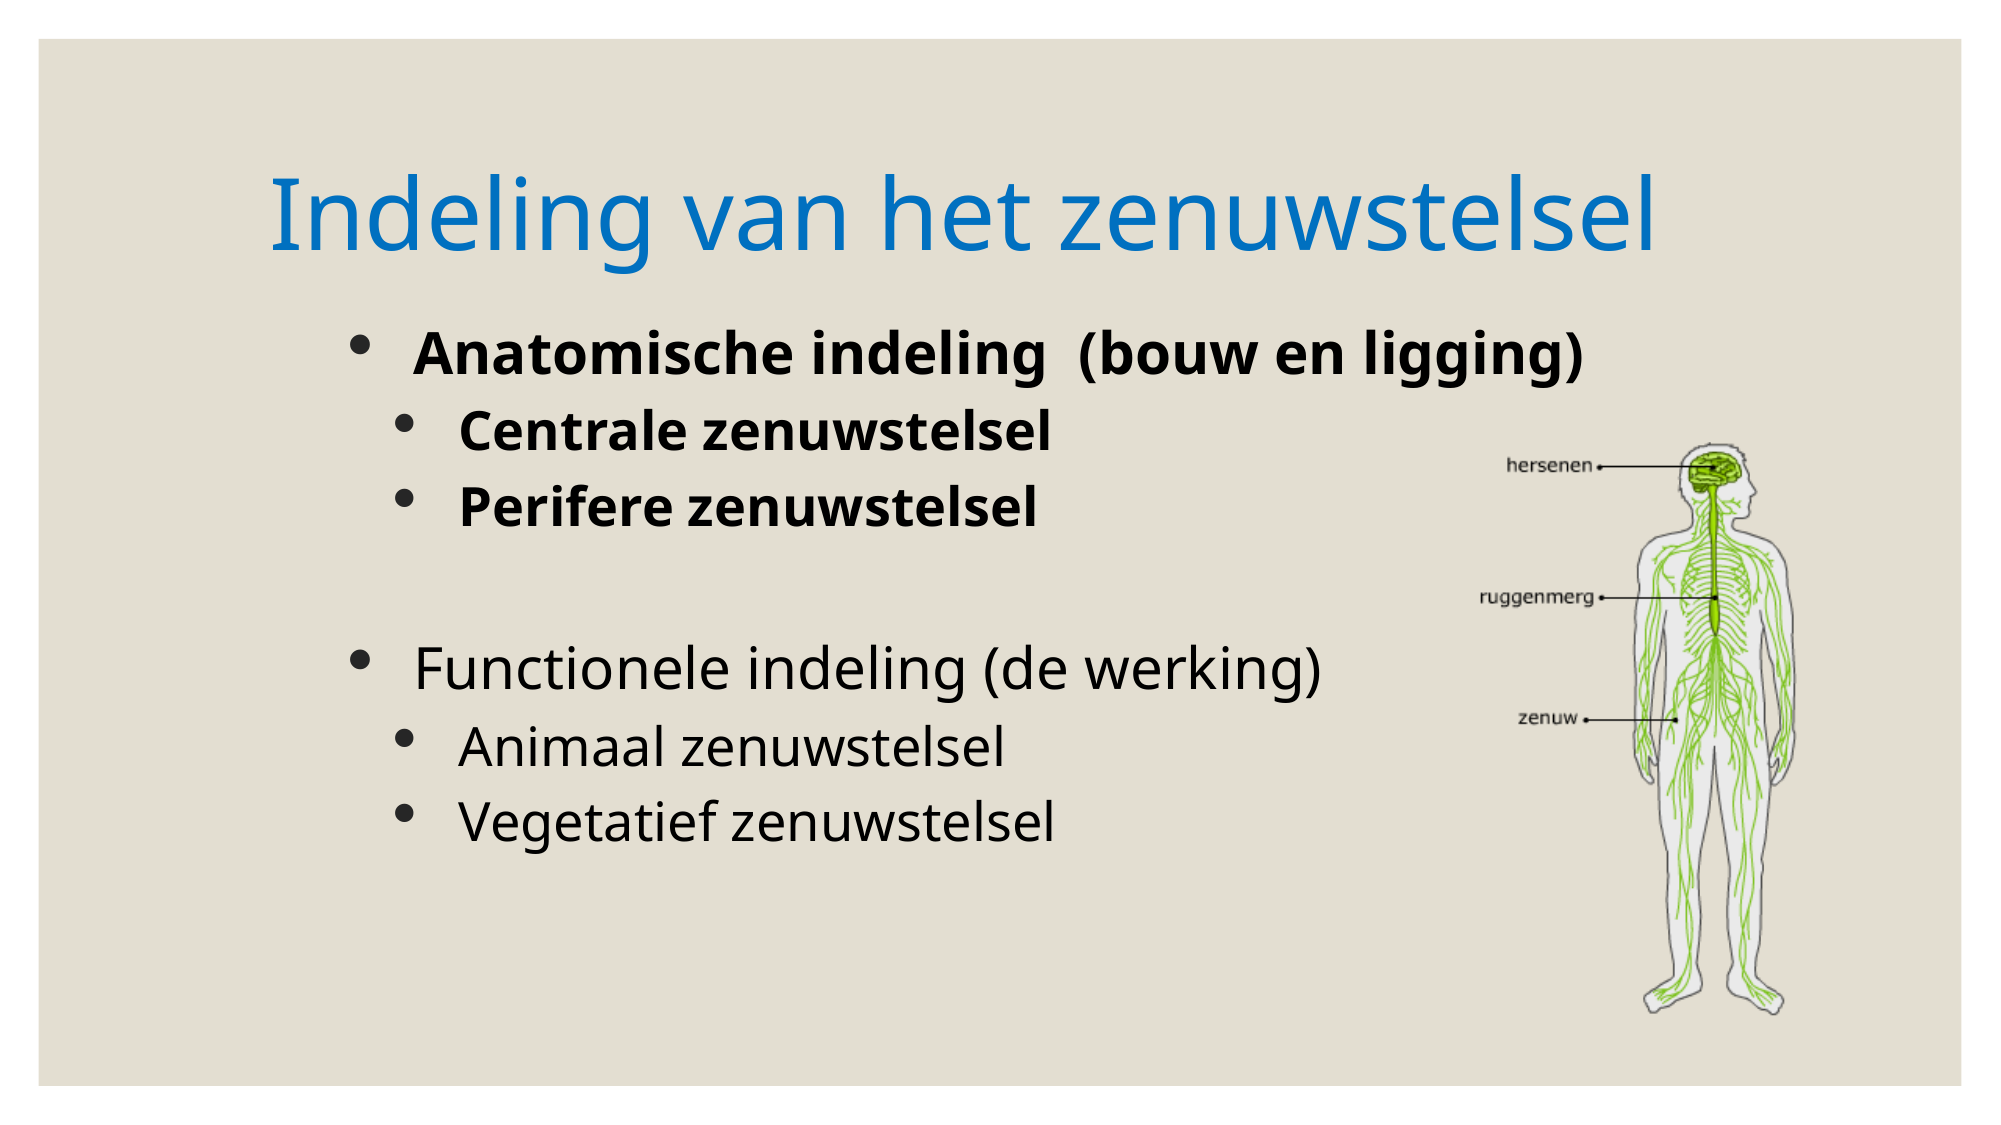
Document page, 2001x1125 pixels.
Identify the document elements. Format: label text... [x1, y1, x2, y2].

list Anatomische indeling (bouw en ligging) Centrale zenuwstelsel Perifere zenuwstelsel Functionele indeling (de werking) Animaal zenuwstelsel Vegetatief zenuwstelsel [324, 308, 1675, 1059]
picture [1442, 441, 1825, 1020]
title Indeling van het zenuwstelsel [174, 105, 1825, 331]
